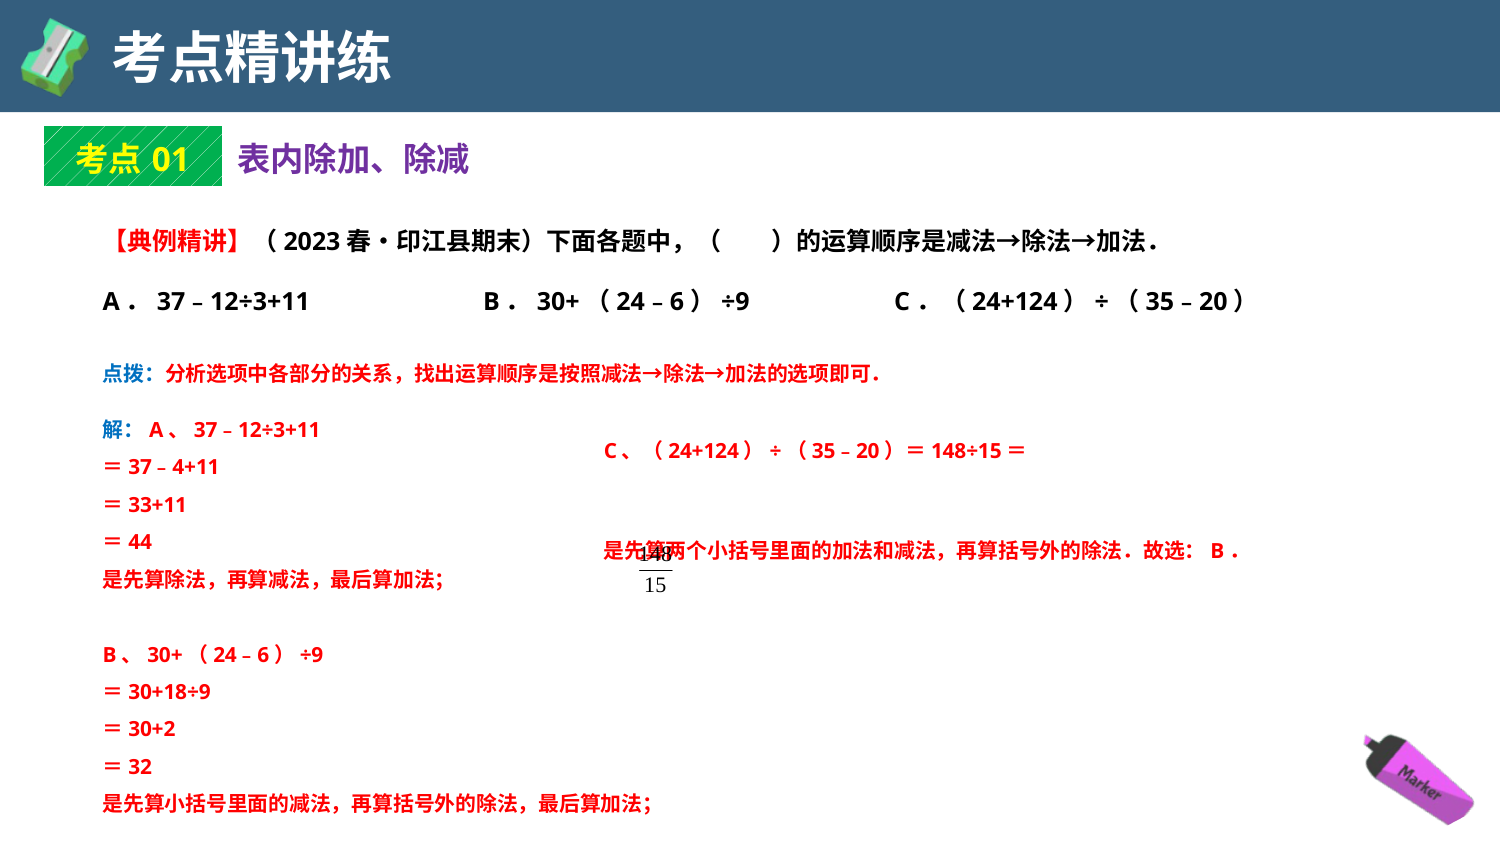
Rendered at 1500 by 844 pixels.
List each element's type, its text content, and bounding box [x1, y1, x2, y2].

text_box 【典例精讲】（2023春•印江县期末）下面各题中，（ ）的运算顺序是减法→除法→加法． A．37﹣12÷3+11 B．30+（24﹣6）÷9 C．（24+124）÷（35﹣20） [87, 188, 1482, 354]
text_box [0, 0, 1500, 113]
picture [1344, 700, 1479, 844]
text_box C、（24+124）÷（35﹣20）＝148÷15＝ 是先算两个小括号里面的加法和减法，再算括号外的除法．故选：B． [588, 430, 1423, 670]
table_header 表内除加、除减 [224, 126, 812, 186]
text_box 点拨：分析选项中各部分的关系，找出运算顺序是按照减法→除法→加法的选项即可． [87, 340, 1334, 430]
table_header 考点01 [44, 126, 222, 186]
picture [14, 17, 100, 103]
text_box 考点精讲练 [106, 9, 416, 104]
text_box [635, 540, 677, 598]
text_box 解：A、37﹣12÷3+11 ＝37﹣4+11 ＝33+11 ＝44 是先算除法，再算减法，最后算加法； B、30+（24﹣6）÷9 ＝30+18÷9 ＝30+2 ＝32 是先算小括号里面的减法，再算括号外的除法，最后算加法； [87, 396, 696, 824]
